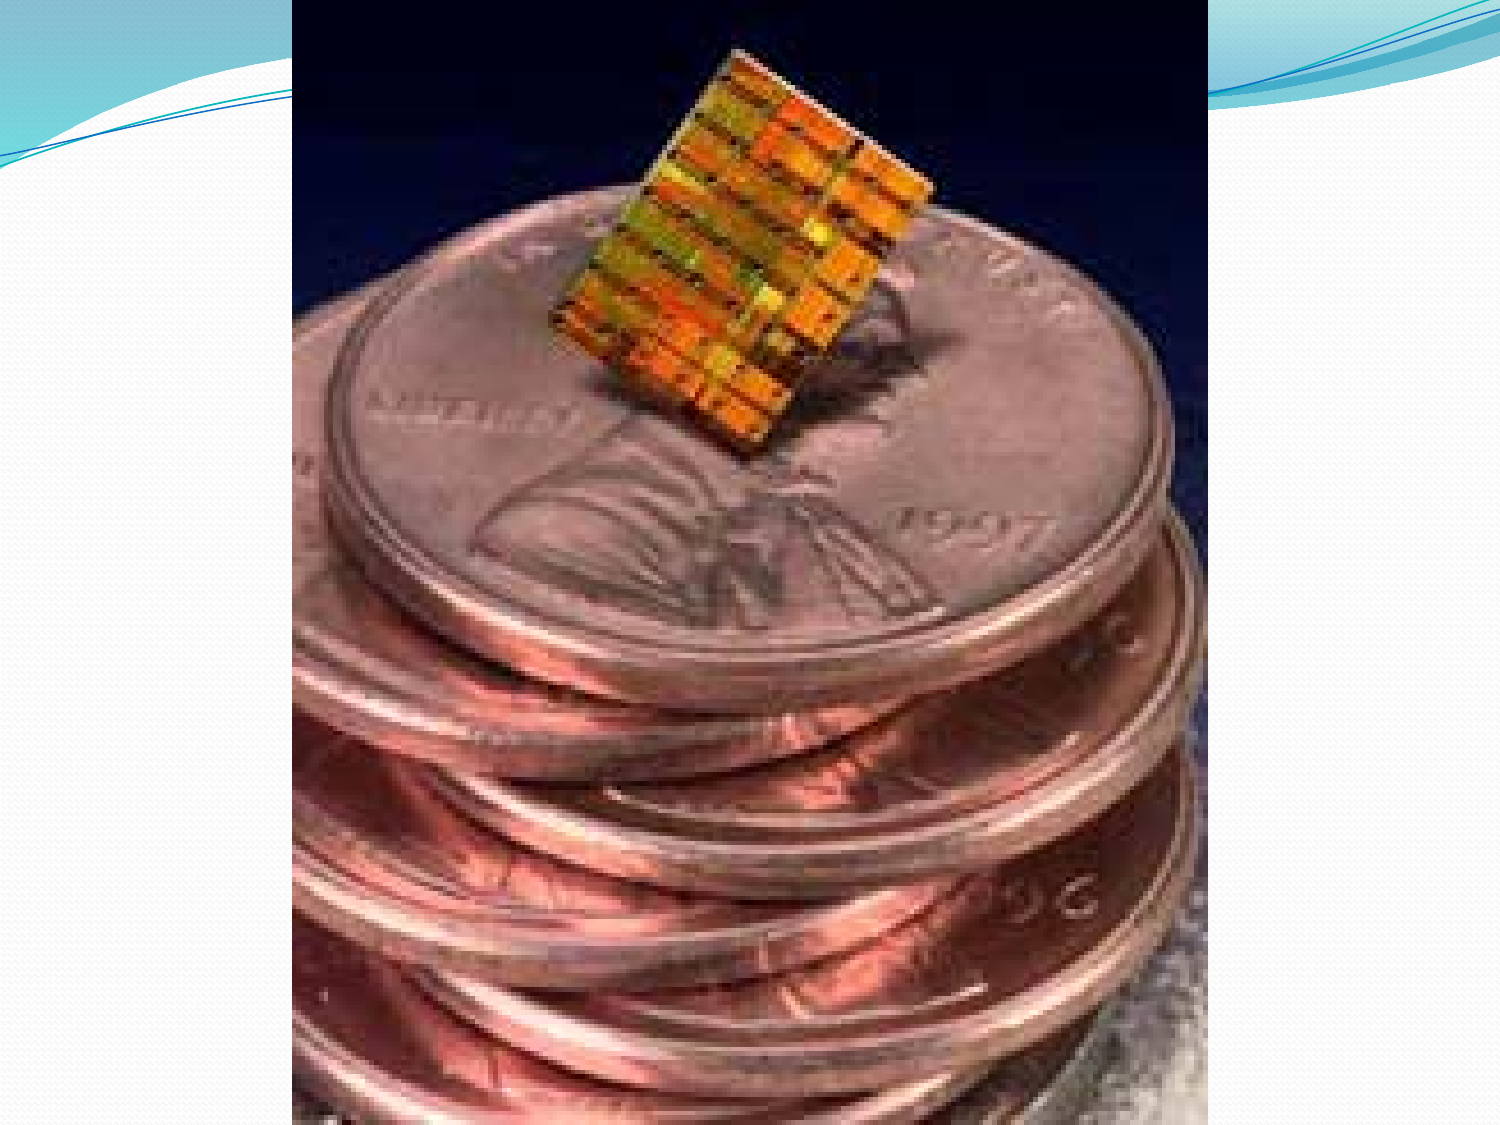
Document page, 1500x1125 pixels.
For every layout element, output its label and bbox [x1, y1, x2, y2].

picture [292, 0, 1208, 1125]
